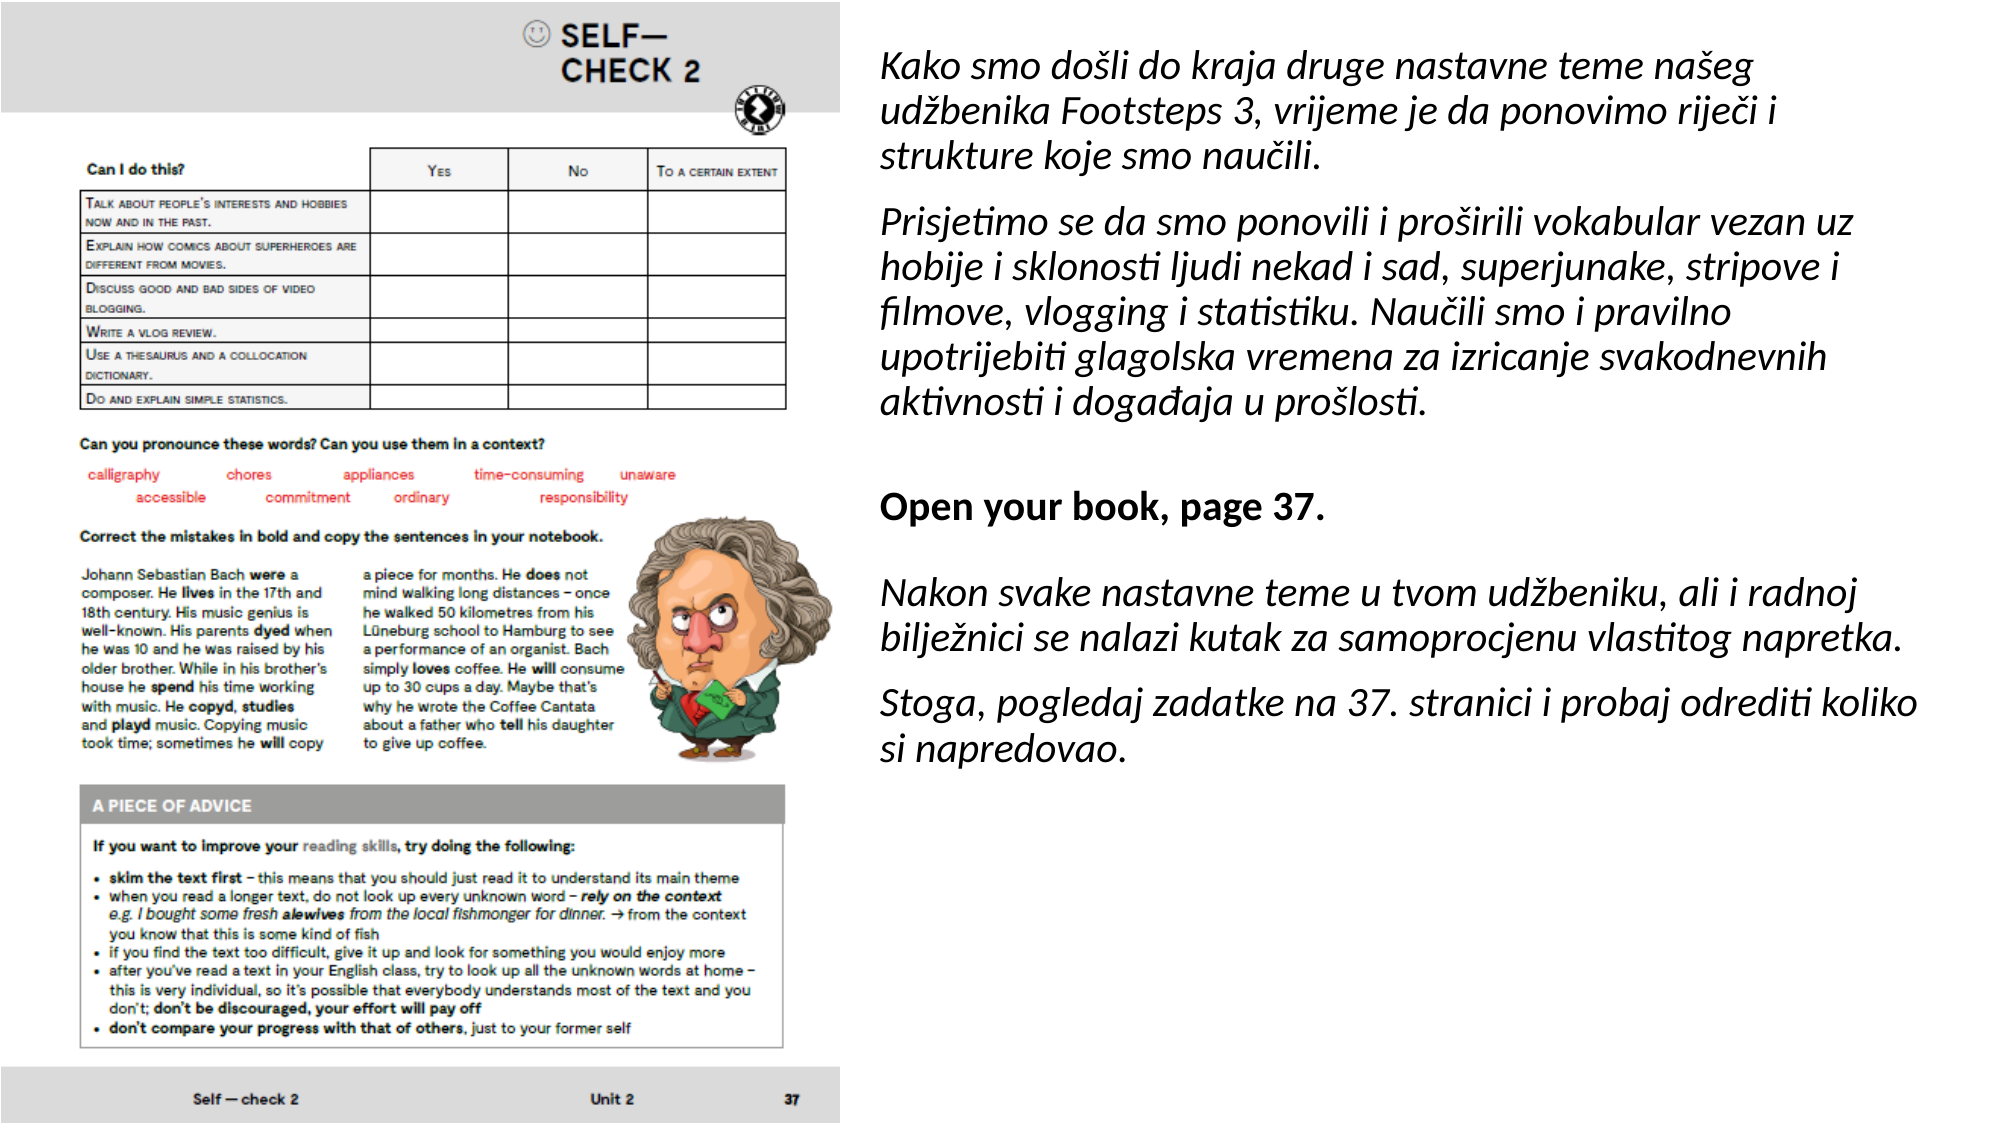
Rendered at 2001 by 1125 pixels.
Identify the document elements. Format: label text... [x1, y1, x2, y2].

picture [1, 2, 840, 1123]
list Open your book, page 37. [864, 476, 1853, 562]
text_box Nakon svake nastavne teme u tvom udžbeniku, ali i radnoj bilježnici se nalazi kutak za samoprocjenu vlastitog napretka. Stoga, pogledaj zadatke na 37. stranici i probaj odrediti koliko si napredovao. [864, 562, 1940, 972]
text_box Kako smo došli do kraja druge nastavne teme našeg udžbenika Footsteps 3, vrijeme je da ponovimo riječi i strukture koje smo naučili. Prisjetimo se da smo ponovili i proširili vokabular vezan uz hobije i sklonosti ljudi nekad i sad, superjunake, stripove i filmove, vlogging i statistiku. Naučili smo i pravilno upotrijebiti glagolska vremena za izricanje svakodnevnih aktivnosti i događaja u prošlosti. [864, 36, 1940, 446]
